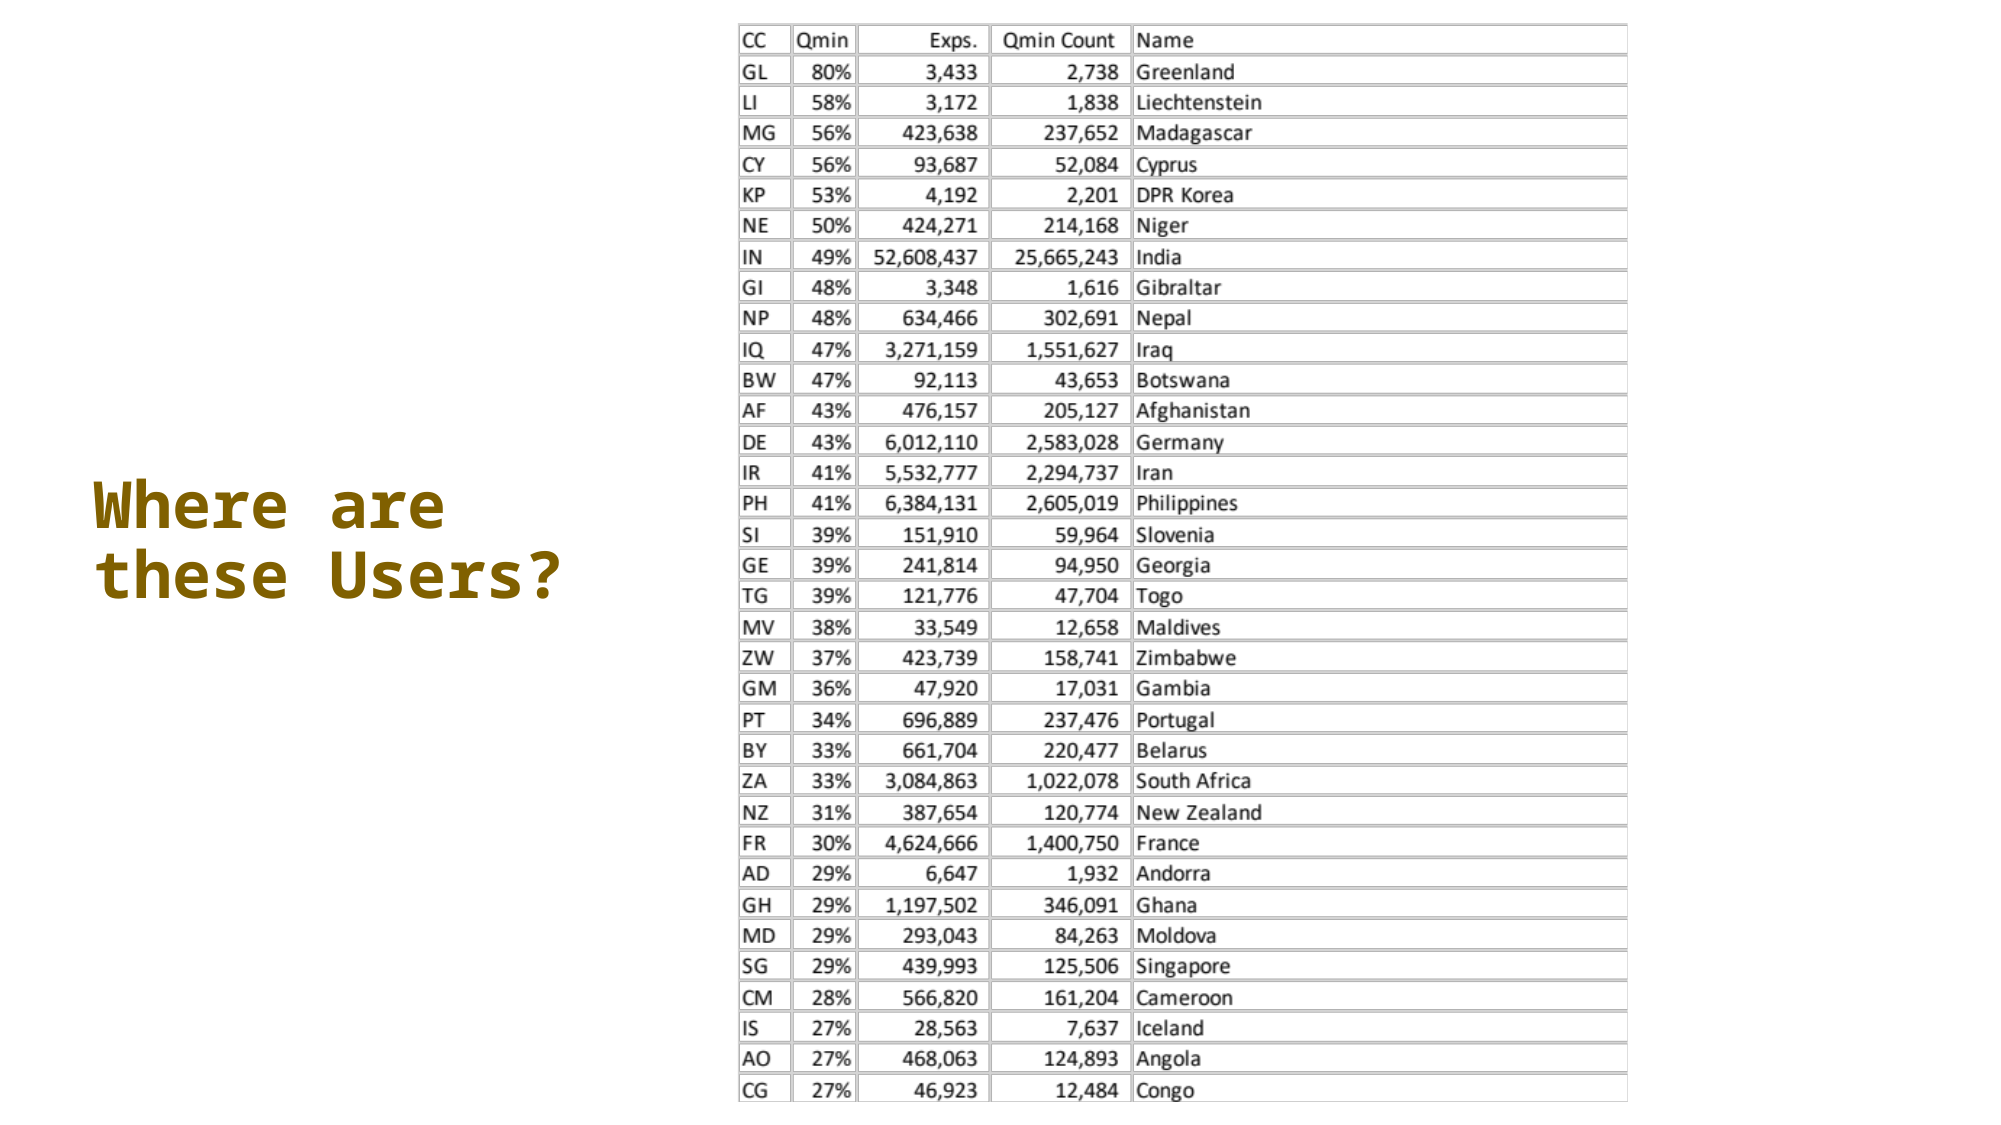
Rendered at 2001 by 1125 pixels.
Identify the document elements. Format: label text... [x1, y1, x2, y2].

title Where are these Users? [78, 434, 604, 652]
picture [737, 23, 1628, 1102]
